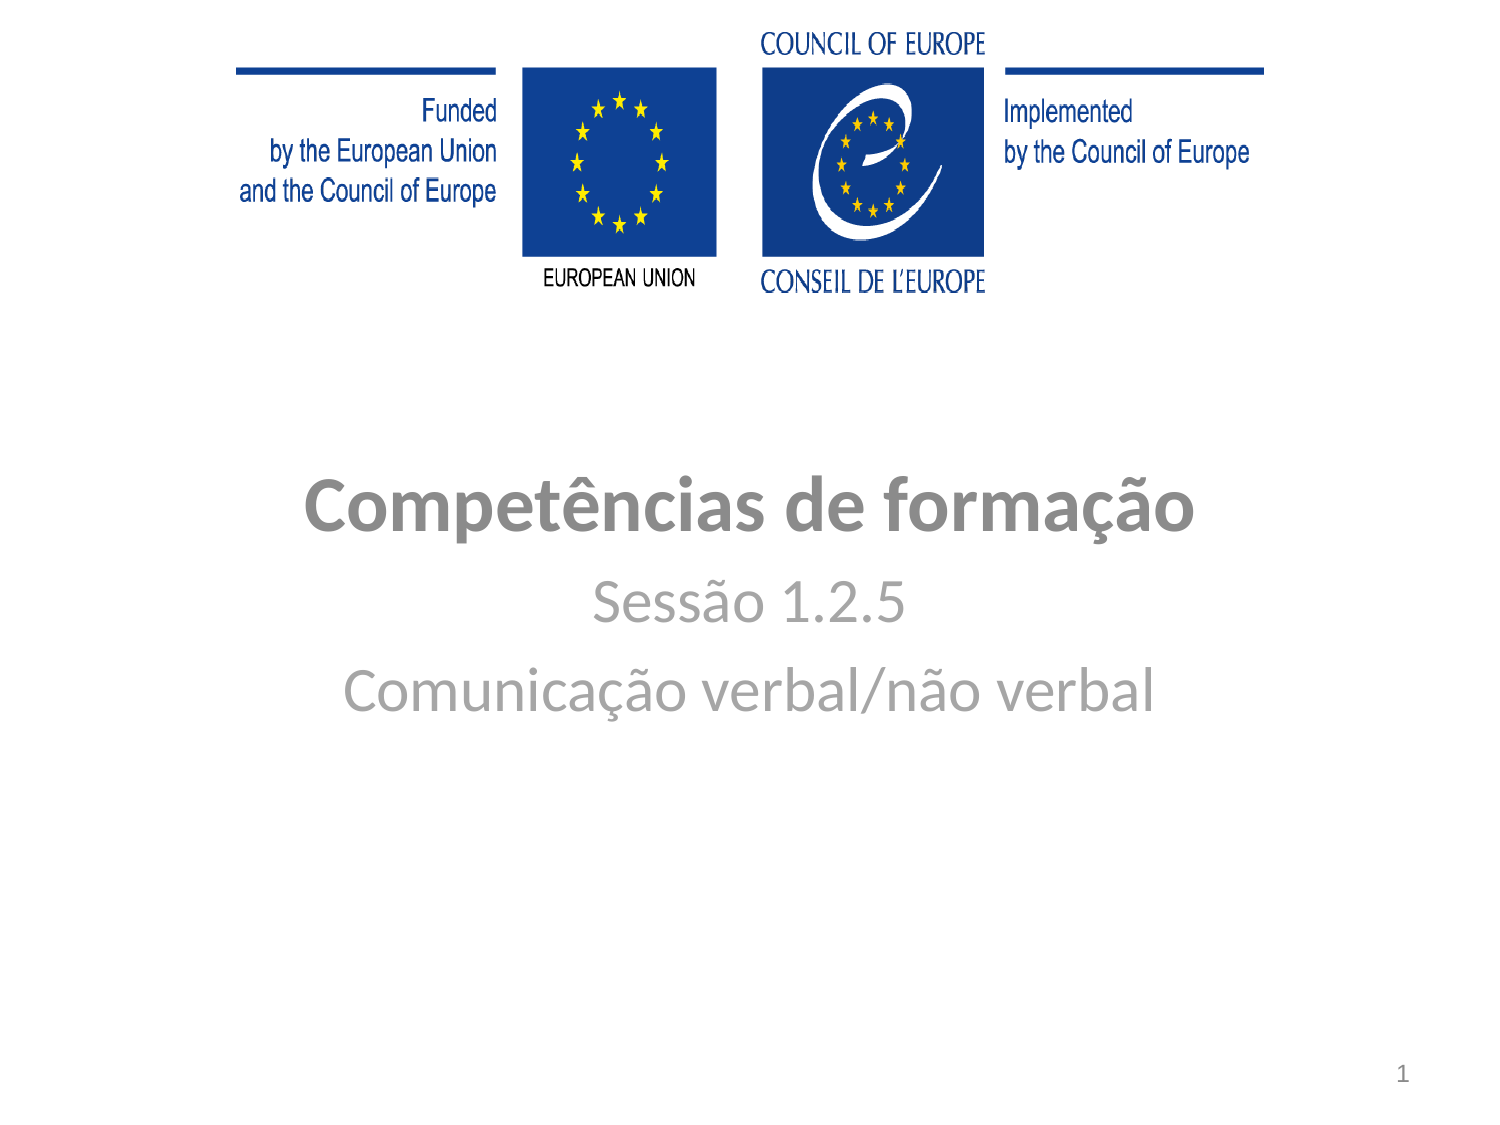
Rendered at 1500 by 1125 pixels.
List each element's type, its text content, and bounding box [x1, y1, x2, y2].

slide_number 1 [1074, 1042, 1425, 1103]
picture [235, 32, 1264, 293]
subtitle Competências de formação Sessão 1.2.5 Comunicação verbal/não verbal [224, 444, 1276, 733]
